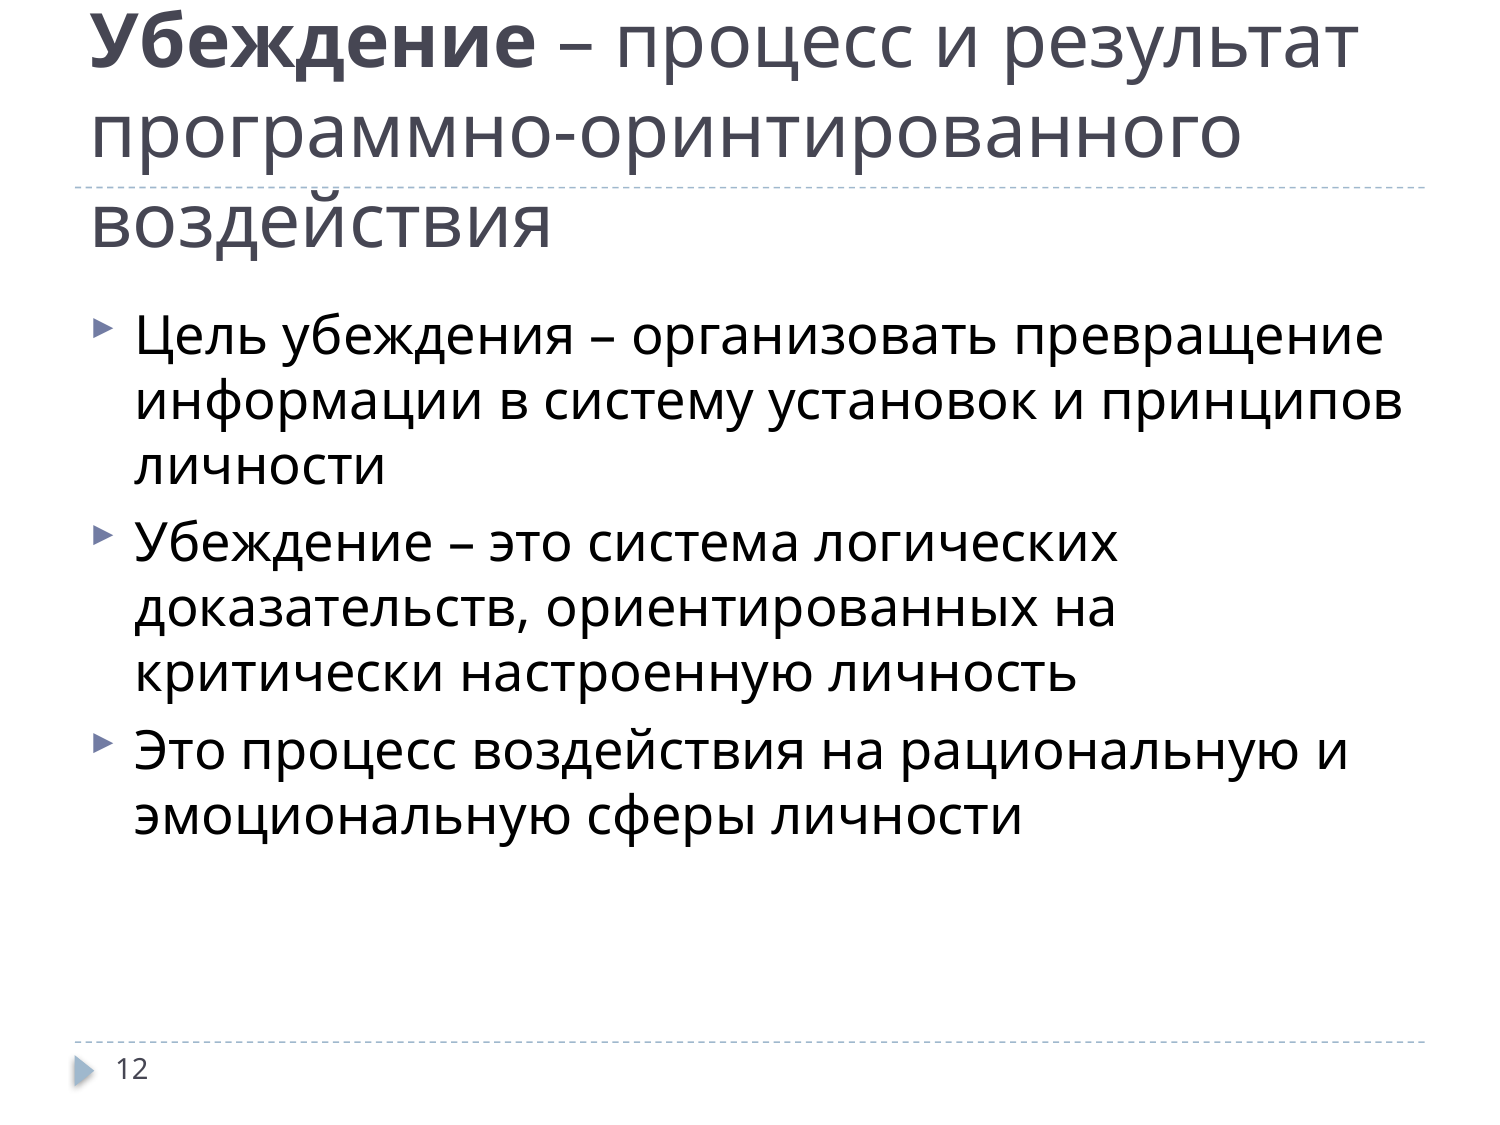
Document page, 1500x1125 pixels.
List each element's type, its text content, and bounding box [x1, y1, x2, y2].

list Цель убеждения – организовать превращение информации в систему установок и принципов личности Убеждение – это система логических доказательств, ориентированных на критически настроенную личность Это процесс воздействия на рациональную и эмоциональную сферы личности [75, 292, 1425, 1005]
slide_number 12 [100, 1042, 426, 1103]
title Убеждение – процесс и результат программно-оринтированного воздействия [75, 45, 1425, 270]
